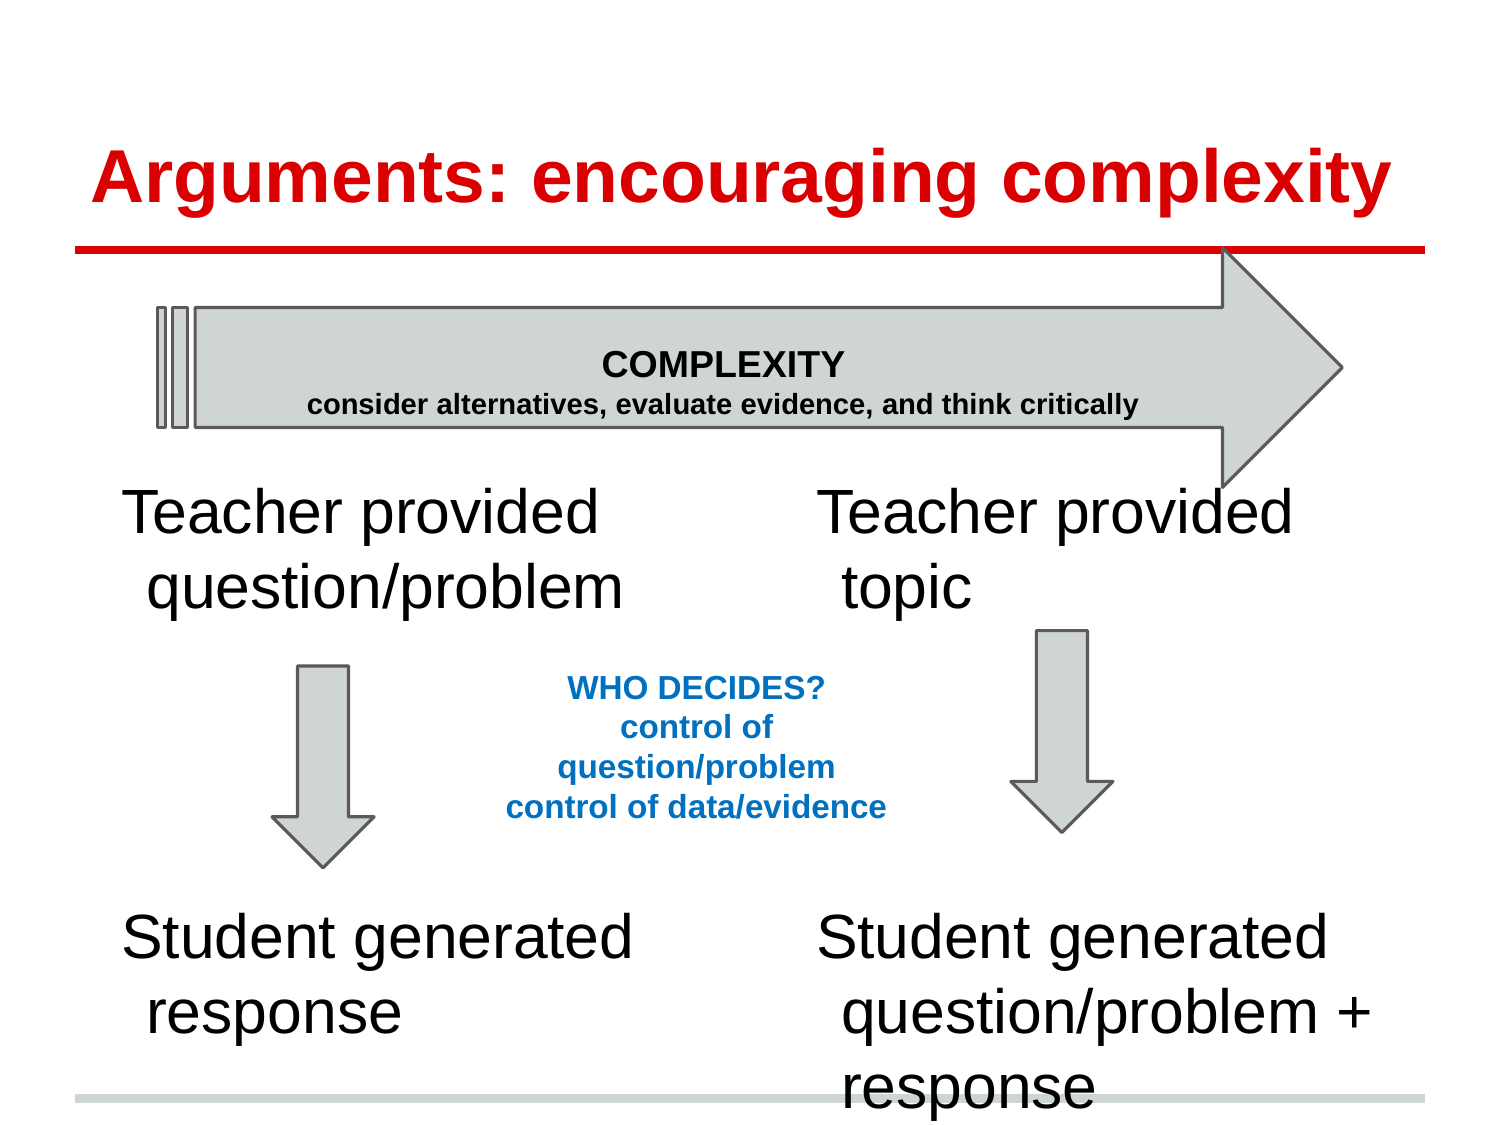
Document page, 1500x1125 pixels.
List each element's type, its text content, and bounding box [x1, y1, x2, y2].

text_box [271, 666, 375, 868]
list Teacher provided topic Student generated question/problem + response [769, 456, 1425, 1039]
title Arguments: encouraging complexity [75, 45, 1425, 233]
text_box [1010, 630, 1114, 833]
text_box COMPLEXITY consider alternatives, evaluate evidence, and think critically [274, 325, 1173, 425]
text_box WHO DECIDES? control of question/problem control of data/evidence [474, 650, 920, 793]
text_box [157, 307, 166, 428]
text_box [172, 307, 188, 428]
text_box [195, 247, 1343, 488]
list Teacher provided question/problem Student generated response [75, 456, 731, 1078]
